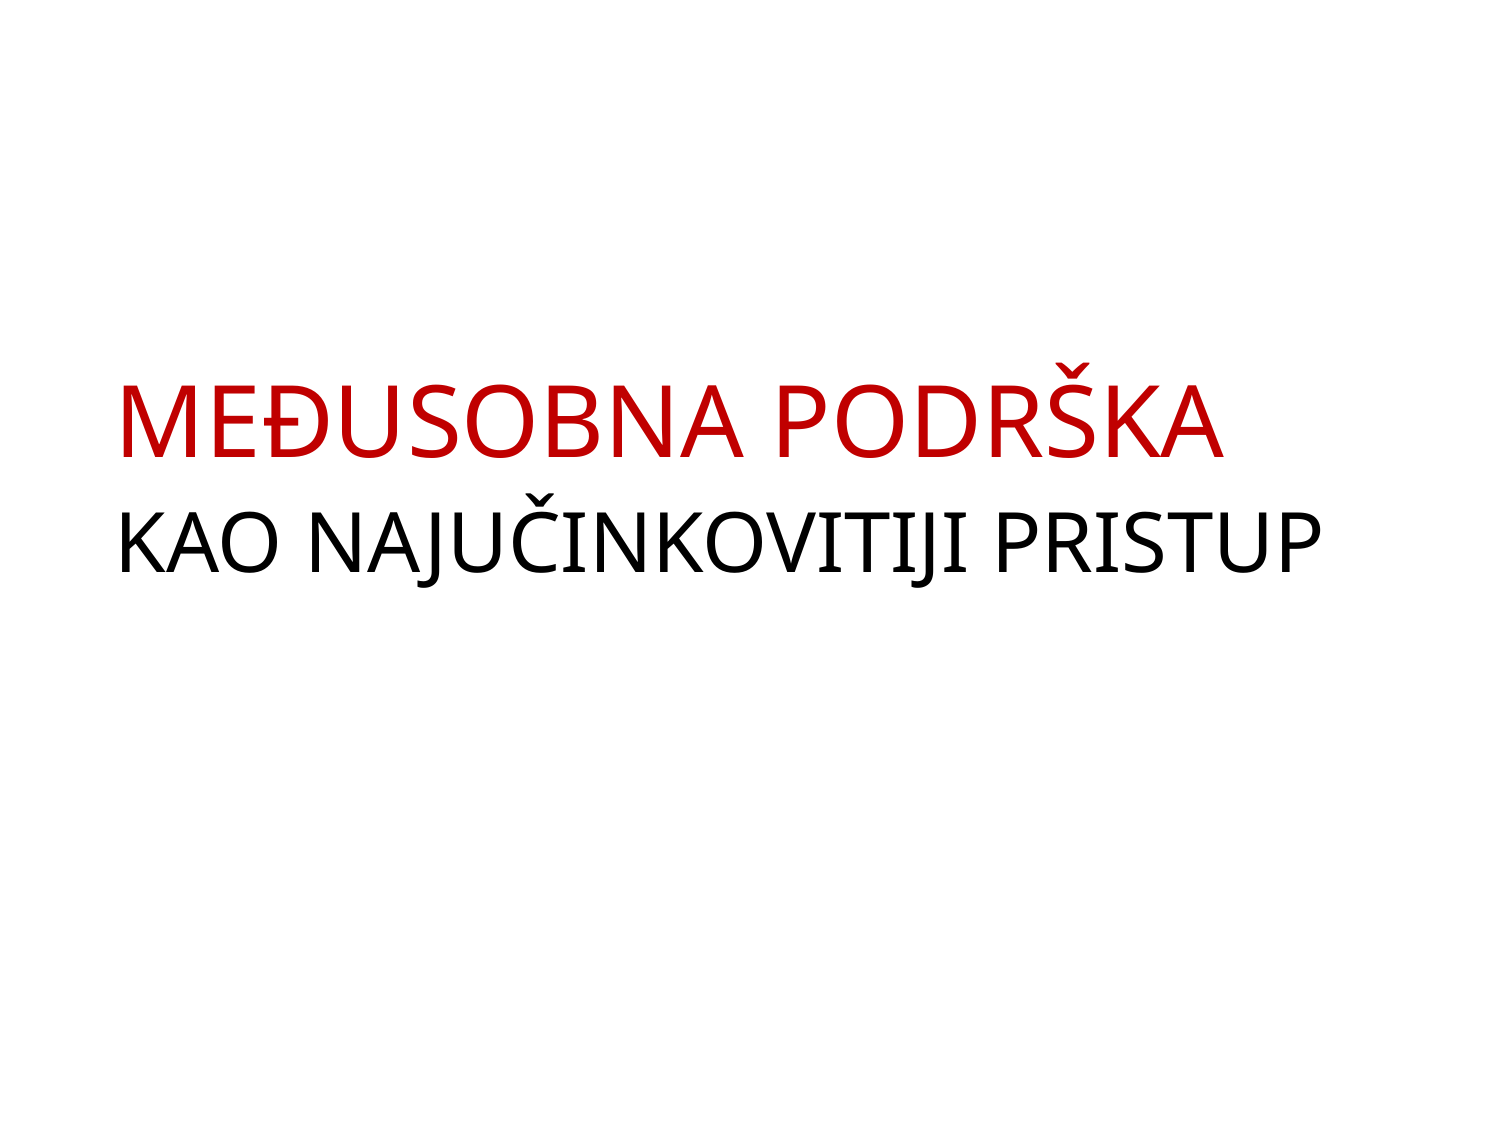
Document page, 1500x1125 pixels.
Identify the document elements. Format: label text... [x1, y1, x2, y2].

text_box MEĐUSOBNA PODRŠKA KAO NAJUČINKOVITIJI PRISTUP [100, 349, 1424, 760]
